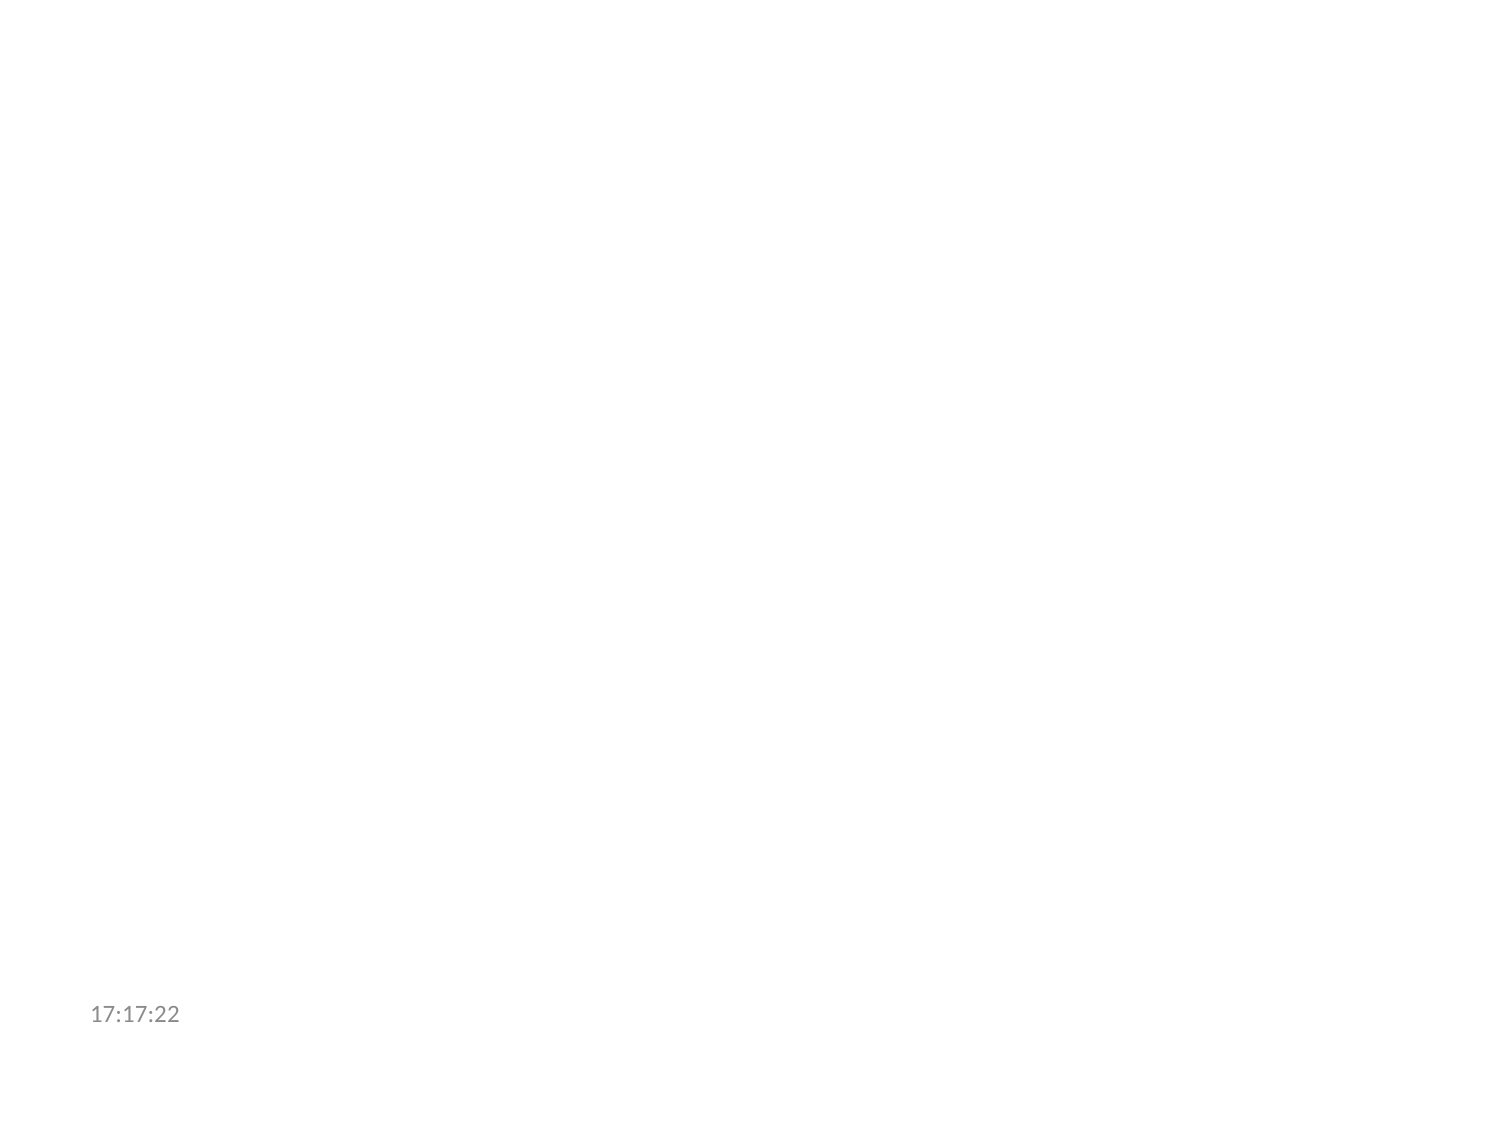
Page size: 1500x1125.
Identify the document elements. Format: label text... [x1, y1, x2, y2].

text_box 15:35:09 [75, 982, 425, 1043]
